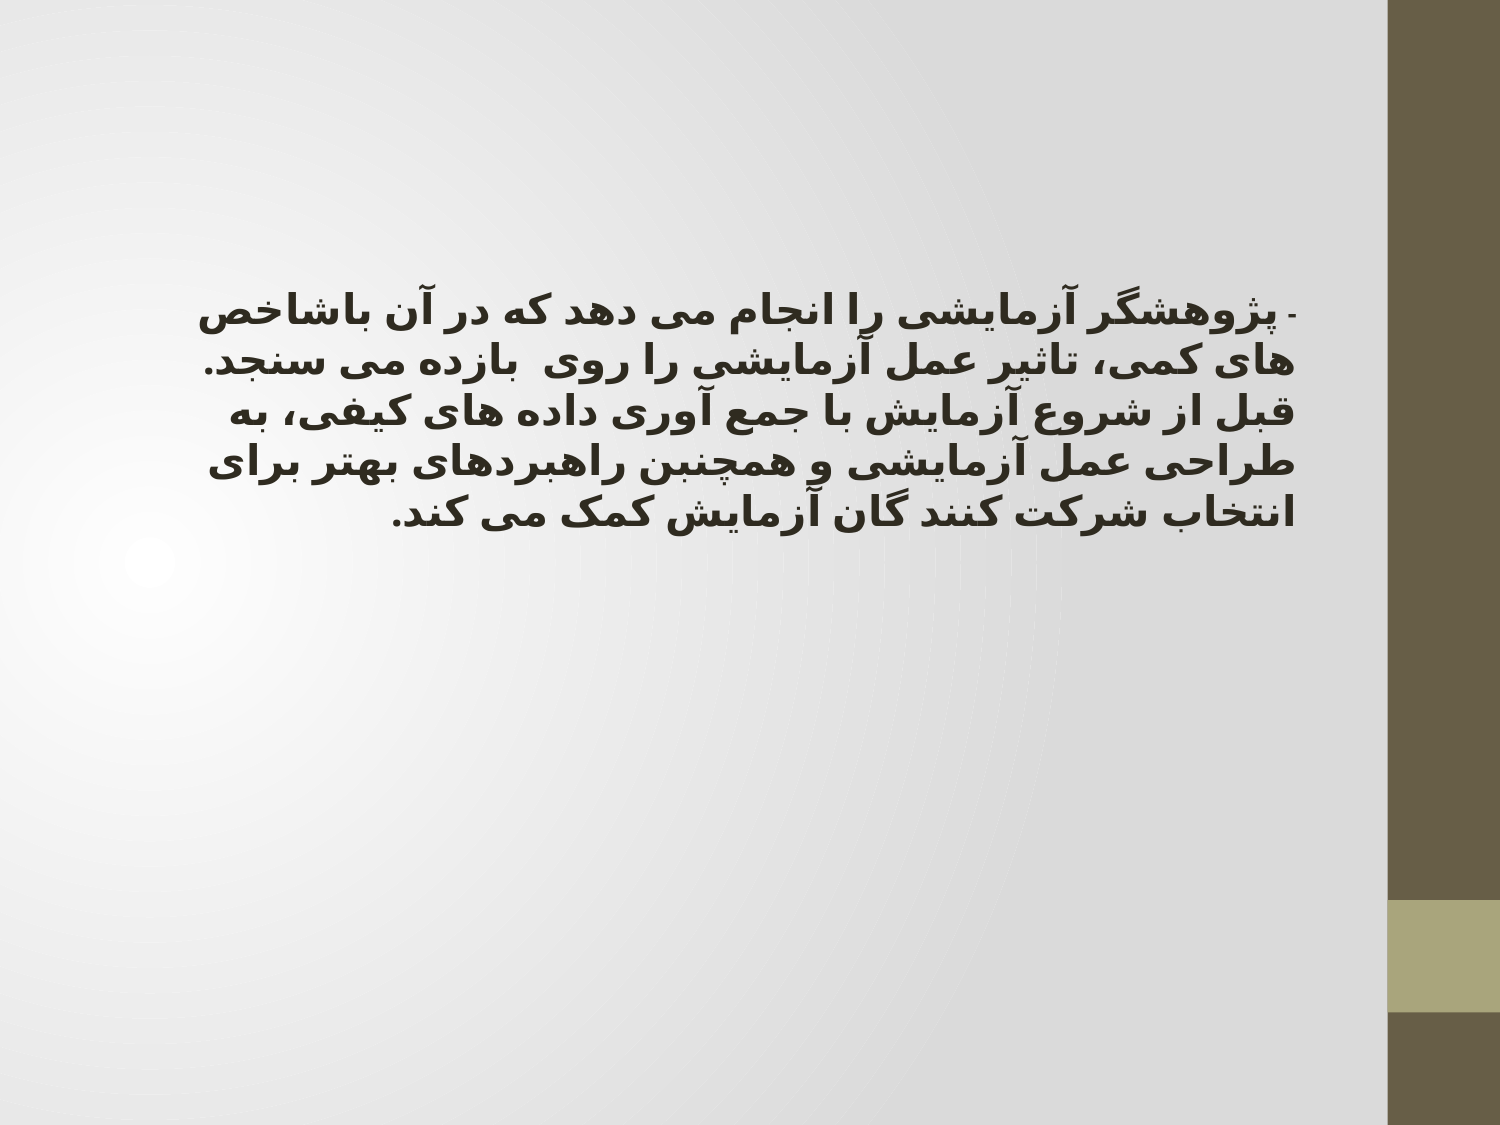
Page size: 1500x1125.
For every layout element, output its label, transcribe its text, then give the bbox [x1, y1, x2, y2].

subtitle - پژوهشگر آزمایشی را انجام می دهد که در آن باشاخص های کمی، تاثیر عمل آزمایشی را روی بازده می سنجد. قبل از شروع آزمایش با جمع آوری داده های کیفی، به طراحی عمل آزمایشی و همچنبن راهبردهای بهتر برای انتخاب شرکت کنند گان آزمایش کمک می کند. [174, 275, 1313, 653]
